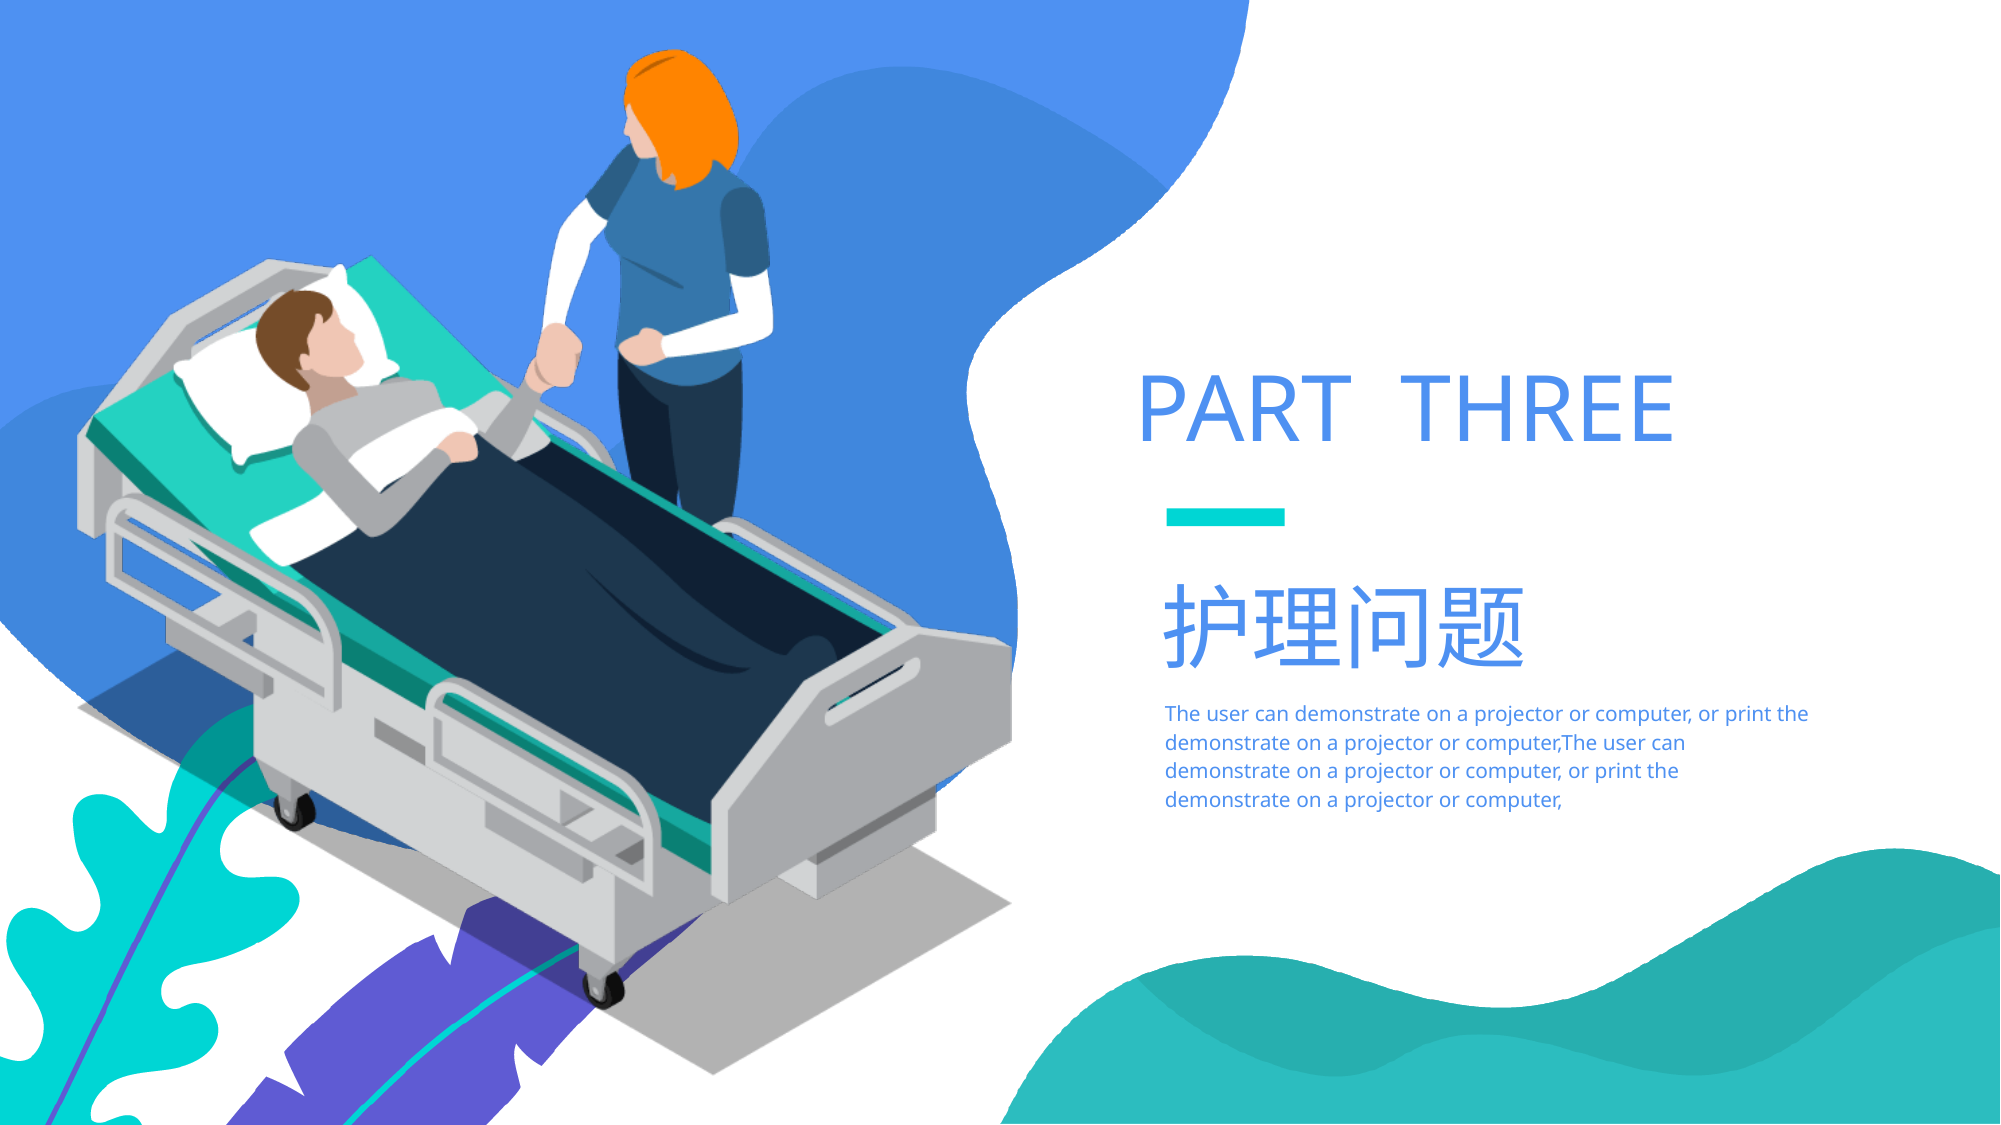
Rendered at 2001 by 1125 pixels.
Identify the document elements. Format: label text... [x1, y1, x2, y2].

text_box PART THREE [1250, 341, 1693, 467]
picture [0, 0, 2000, 1125]
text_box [1143, 508, 1825, 817]
